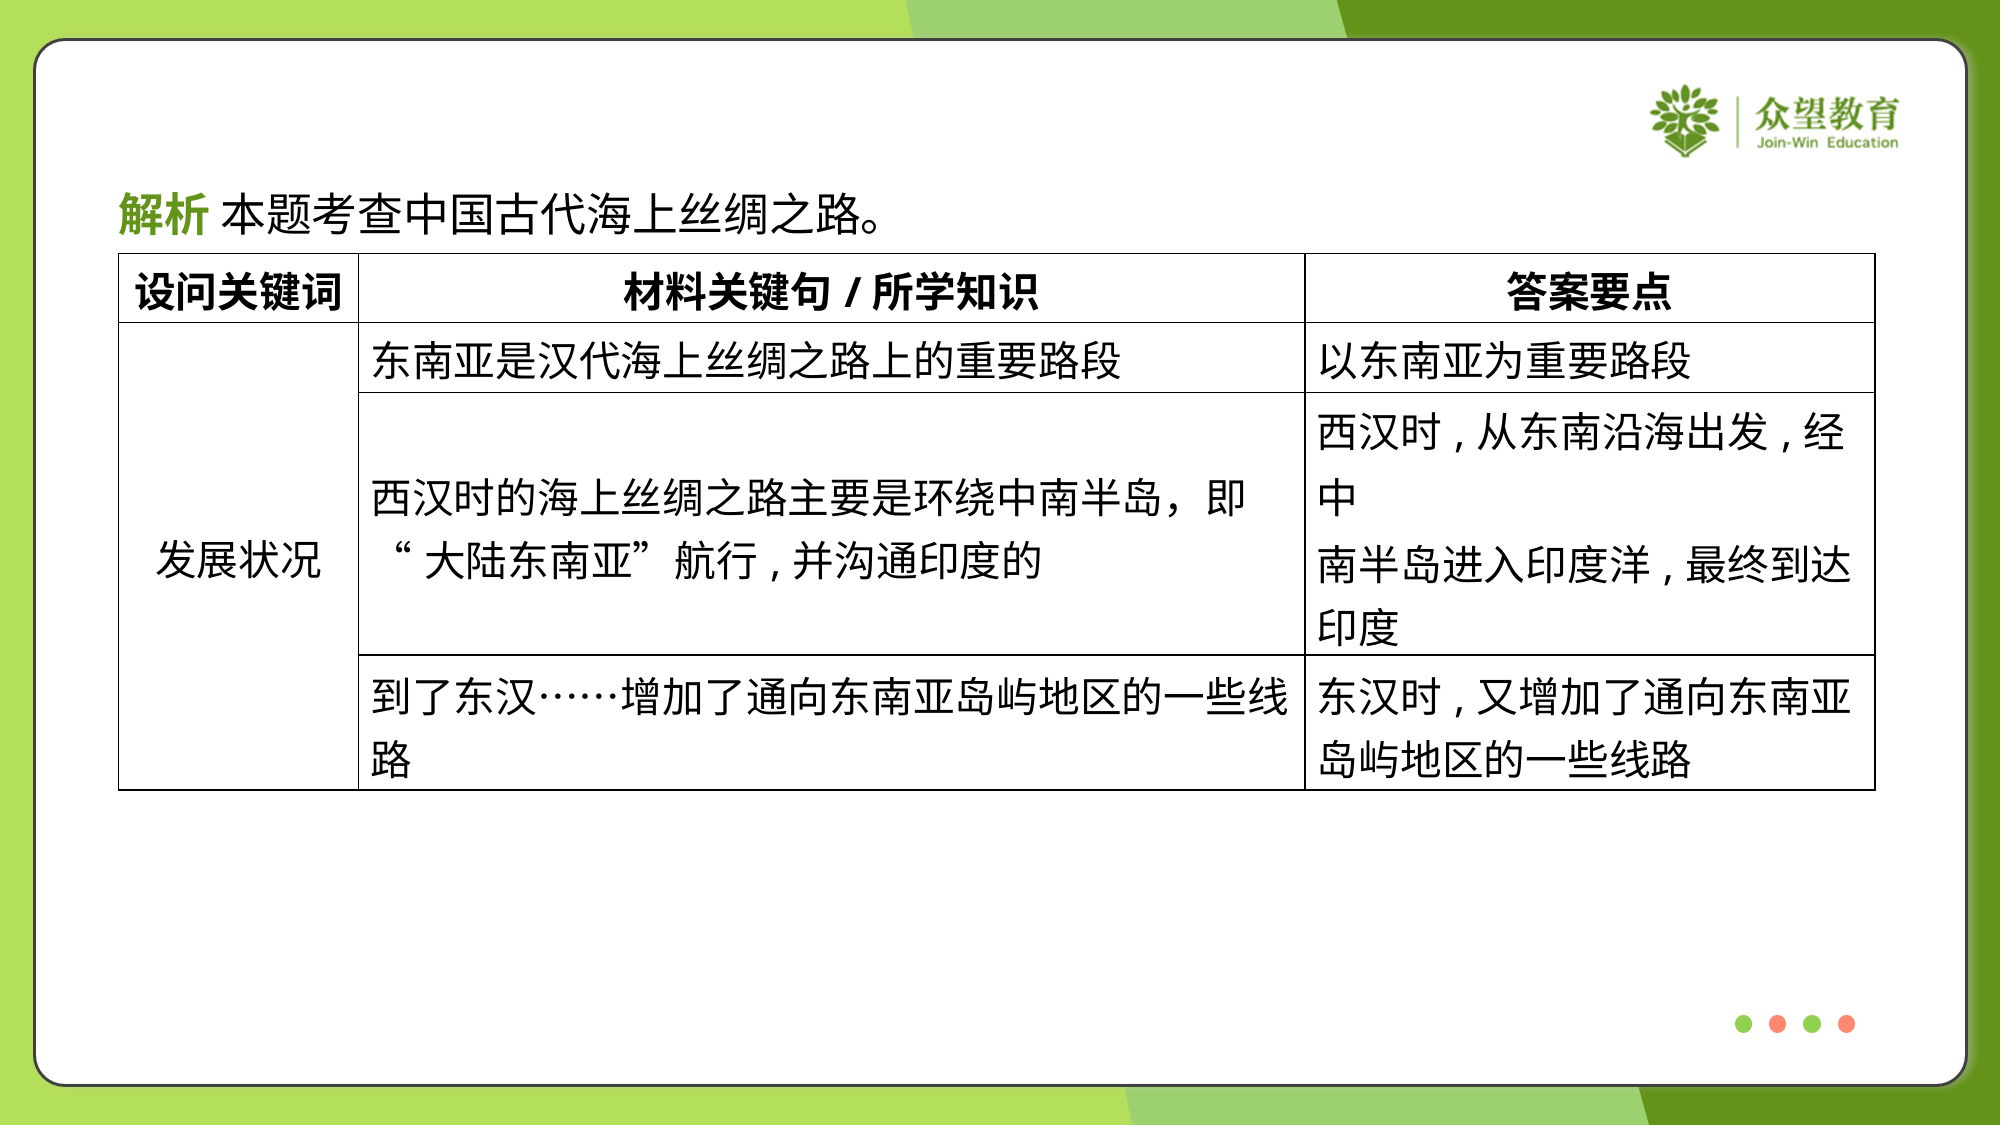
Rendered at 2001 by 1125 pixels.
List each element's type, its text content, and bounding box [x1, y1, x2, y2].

table_header 答案要点 [1306, 254, 1874, 322]
table_cell 到了东汉……增加了通向东南亚岛屿地区的一些线 路 [359, 656, 1304, 789]
table_cell 以东南亚为重要路段 [1306, 323, 1874, 392]
table_cell 西汉时的海上丝绸之路主要是环绕中南半岛，即 “大陆东南亚”航行,并沟通印度的 [359, 393, 1304, 654]
table_cell 东汉时,又增加了通向东南亚 岛屿地区的一些线路 [1306, 656, 1874, 789]
table_header 材料关键句/所学知识 [359, 254, 1304, 322]
text_box 解析 本题考查中国古代海上丝绸之路。 [118, 159, 1883, 232]
picture [0, 0, 2000, 1125]
table_cell 西汉时,从东南沿海出发,经中 南半岛进入印度洋,最终到达 印度 [1306, 393, 1874, 654]
table_cell 东南亚是汉代海上丝绸之路上的重要路段 [359, 323, 1304, 392]
table_cell 发展状况 [119, 323, 358, 789]
table_header 设问关键词 [119, 254, 358, 322]
